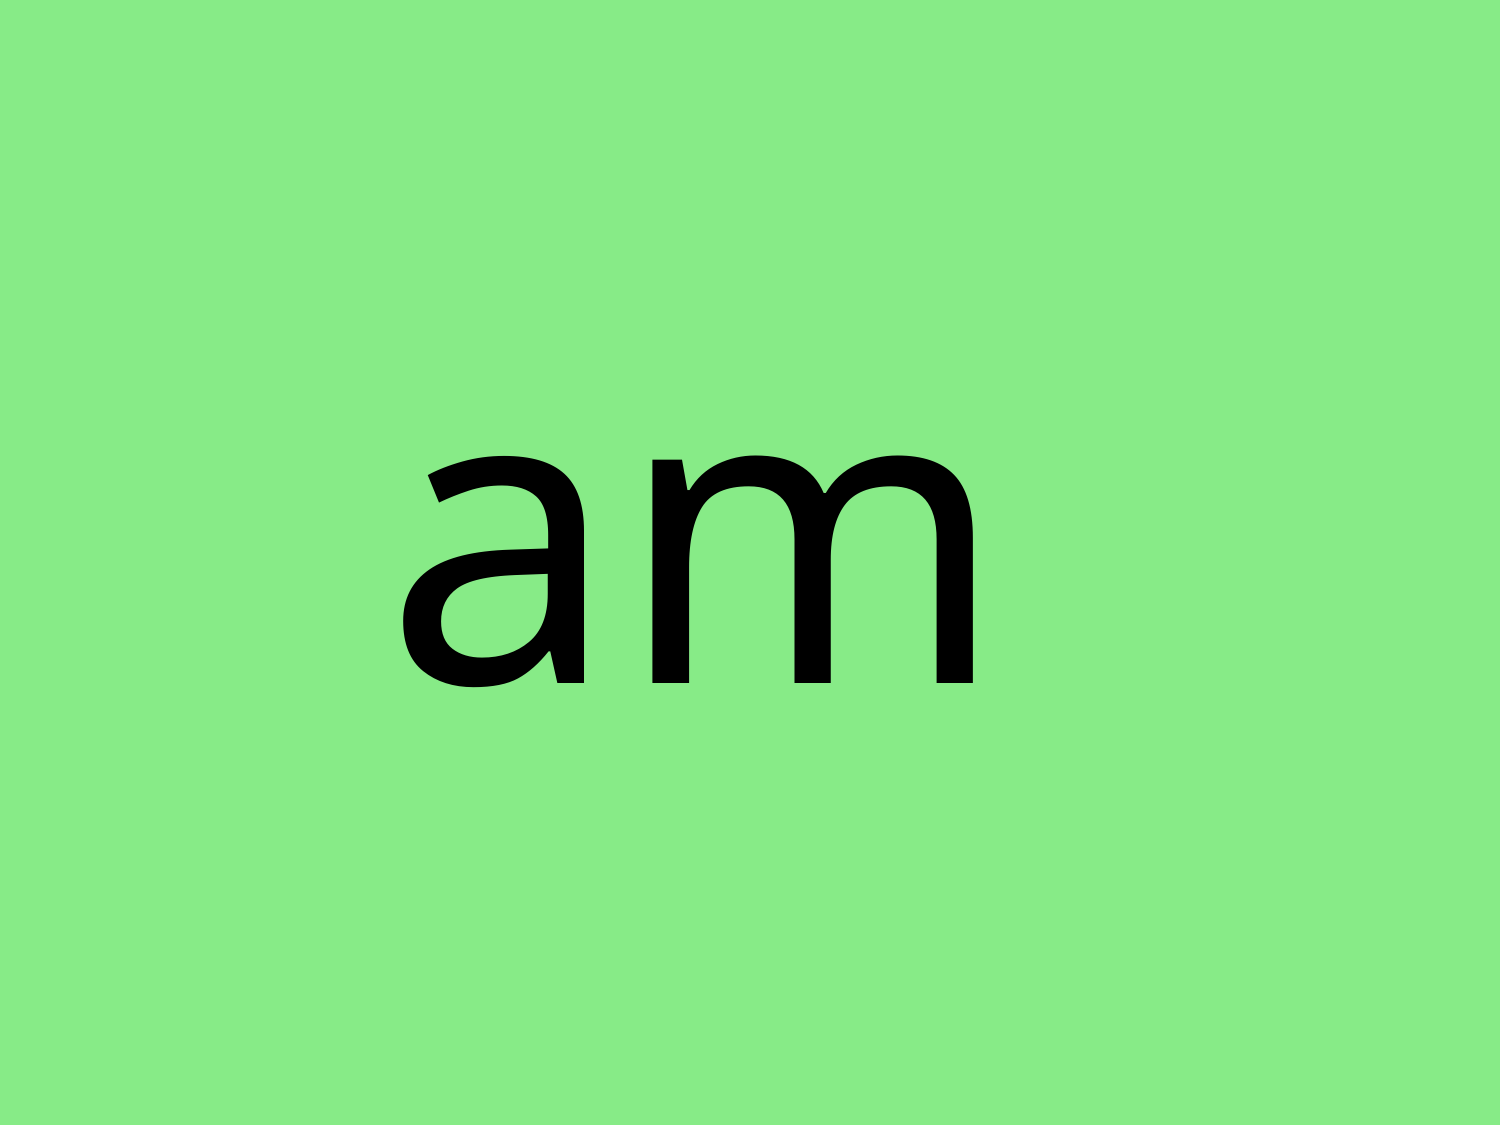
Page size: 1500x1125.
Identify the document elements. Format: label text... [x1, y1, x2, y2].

text_box am [41, 259, 1459, 775]
